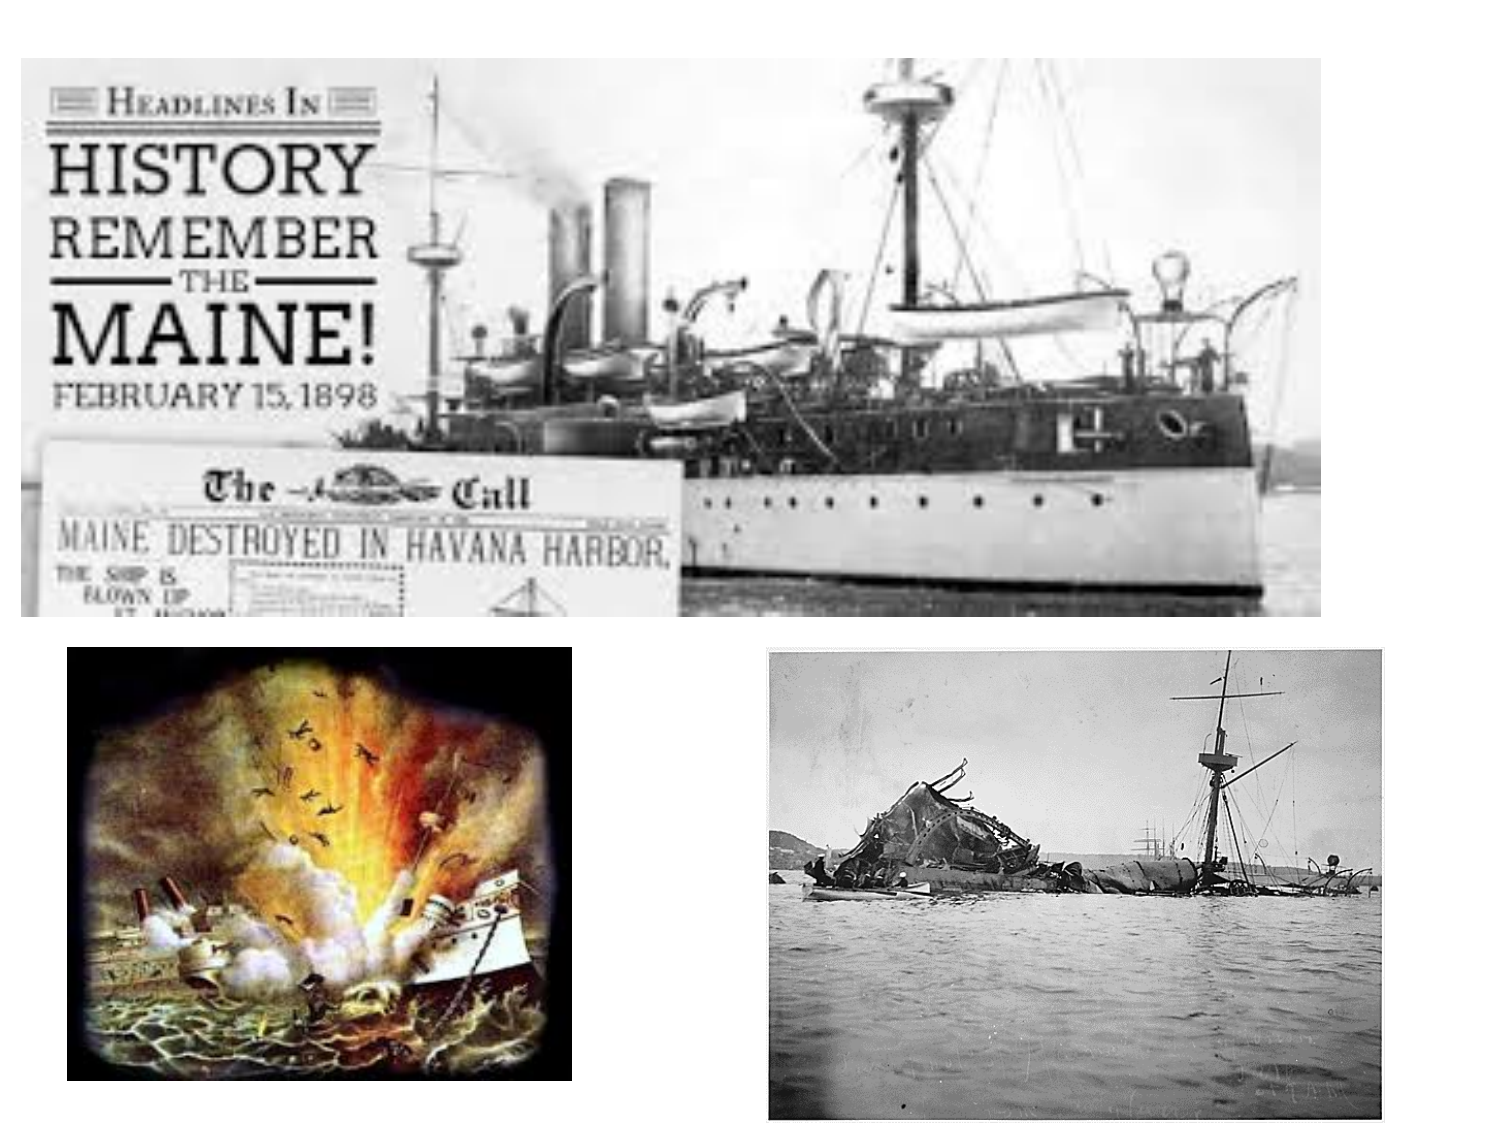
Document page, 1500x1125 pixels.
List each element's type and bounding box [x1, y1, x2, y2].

picture [766, 646, 1386, 1123]
picture [21, 58, 1322, 617]
picture [67, 646, 572, 1081]
